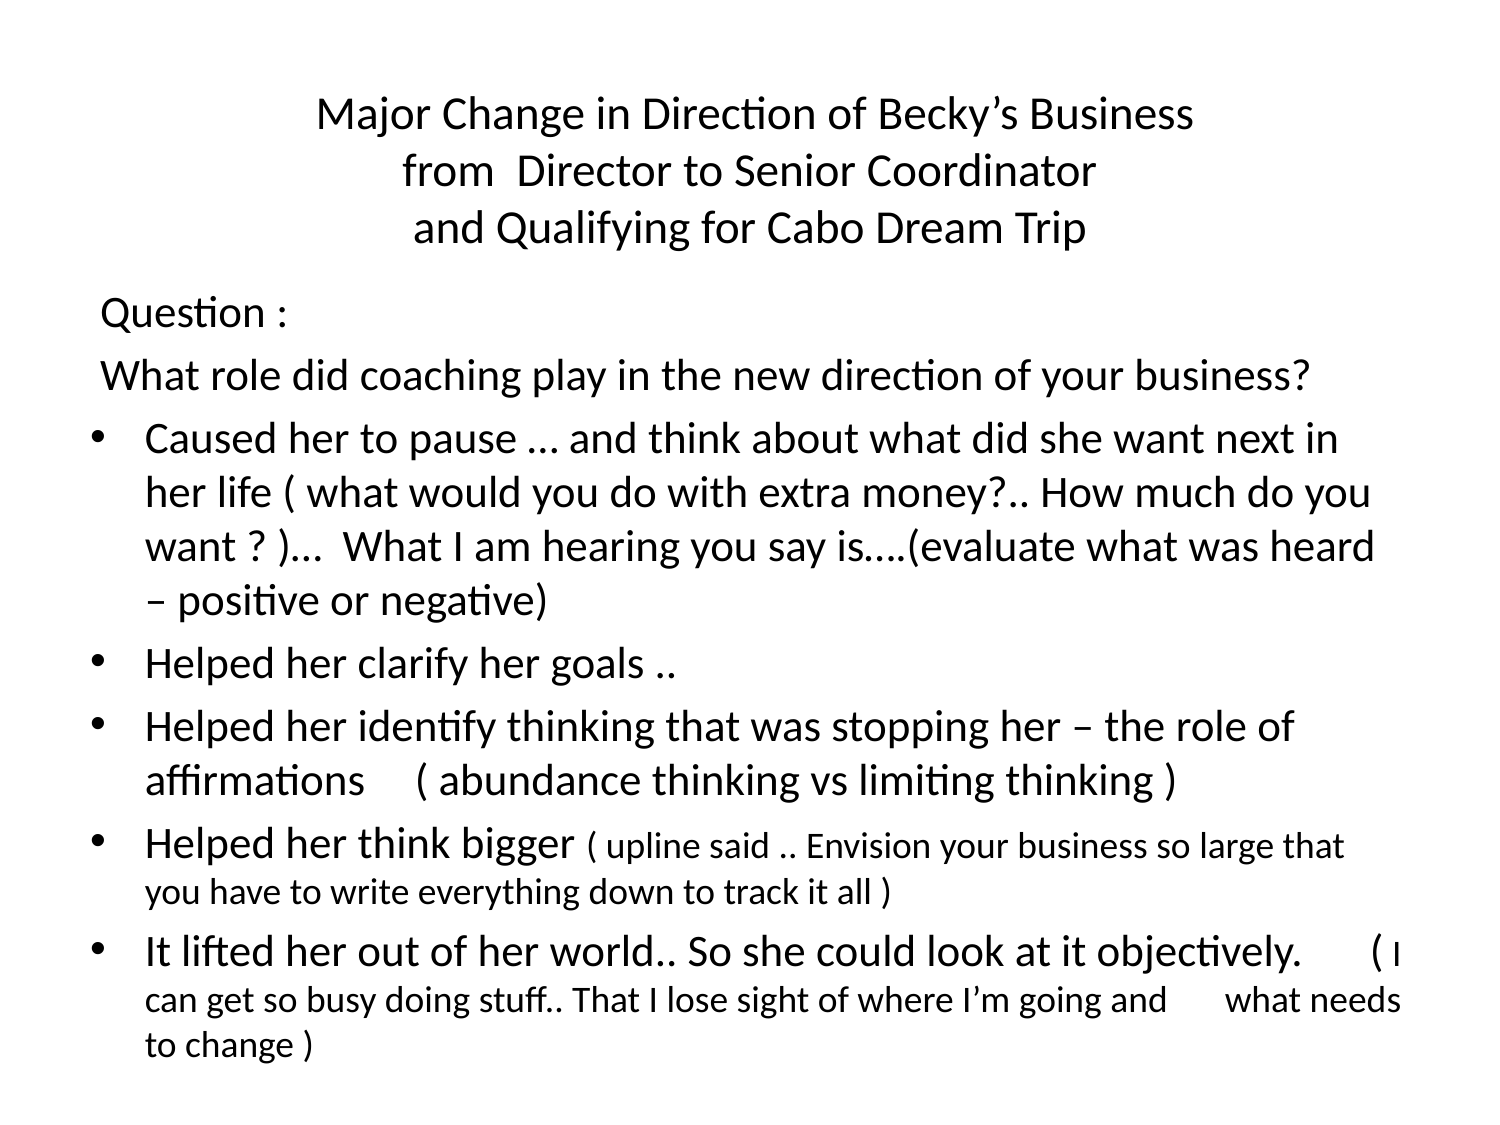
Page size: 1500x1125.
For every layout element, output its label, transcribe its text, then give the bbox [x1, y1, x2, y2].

title Major Change in Direction of Becky’s Business from Director to Senior Coordinator and Qualifying for Cabo Dream Trip [75, 75, 1425, 275]
list Question : What role did coaching play in the new direction of your business? Caused her to pause … and think about what did she want next in her life ( what would you do with extra money?.. How much do you want ? )… What I am hearing you say is….(evaluate what was heard – positive or negative) Helped her clarify her goals .. Helped her identify thinking that was stopping her – the role of affirmations ( abundance thinking vs limiting thinking ) Helped her think bigger ( upline said .. Envision your business so large that you have to write everything down to track it all ) It lifted her out of her world.. So she could look at it objectively. ( I can get so busy doing stuff.. That I lose sight of where I’m going and what needs to change ) [75, 275, 1425, 1075]
